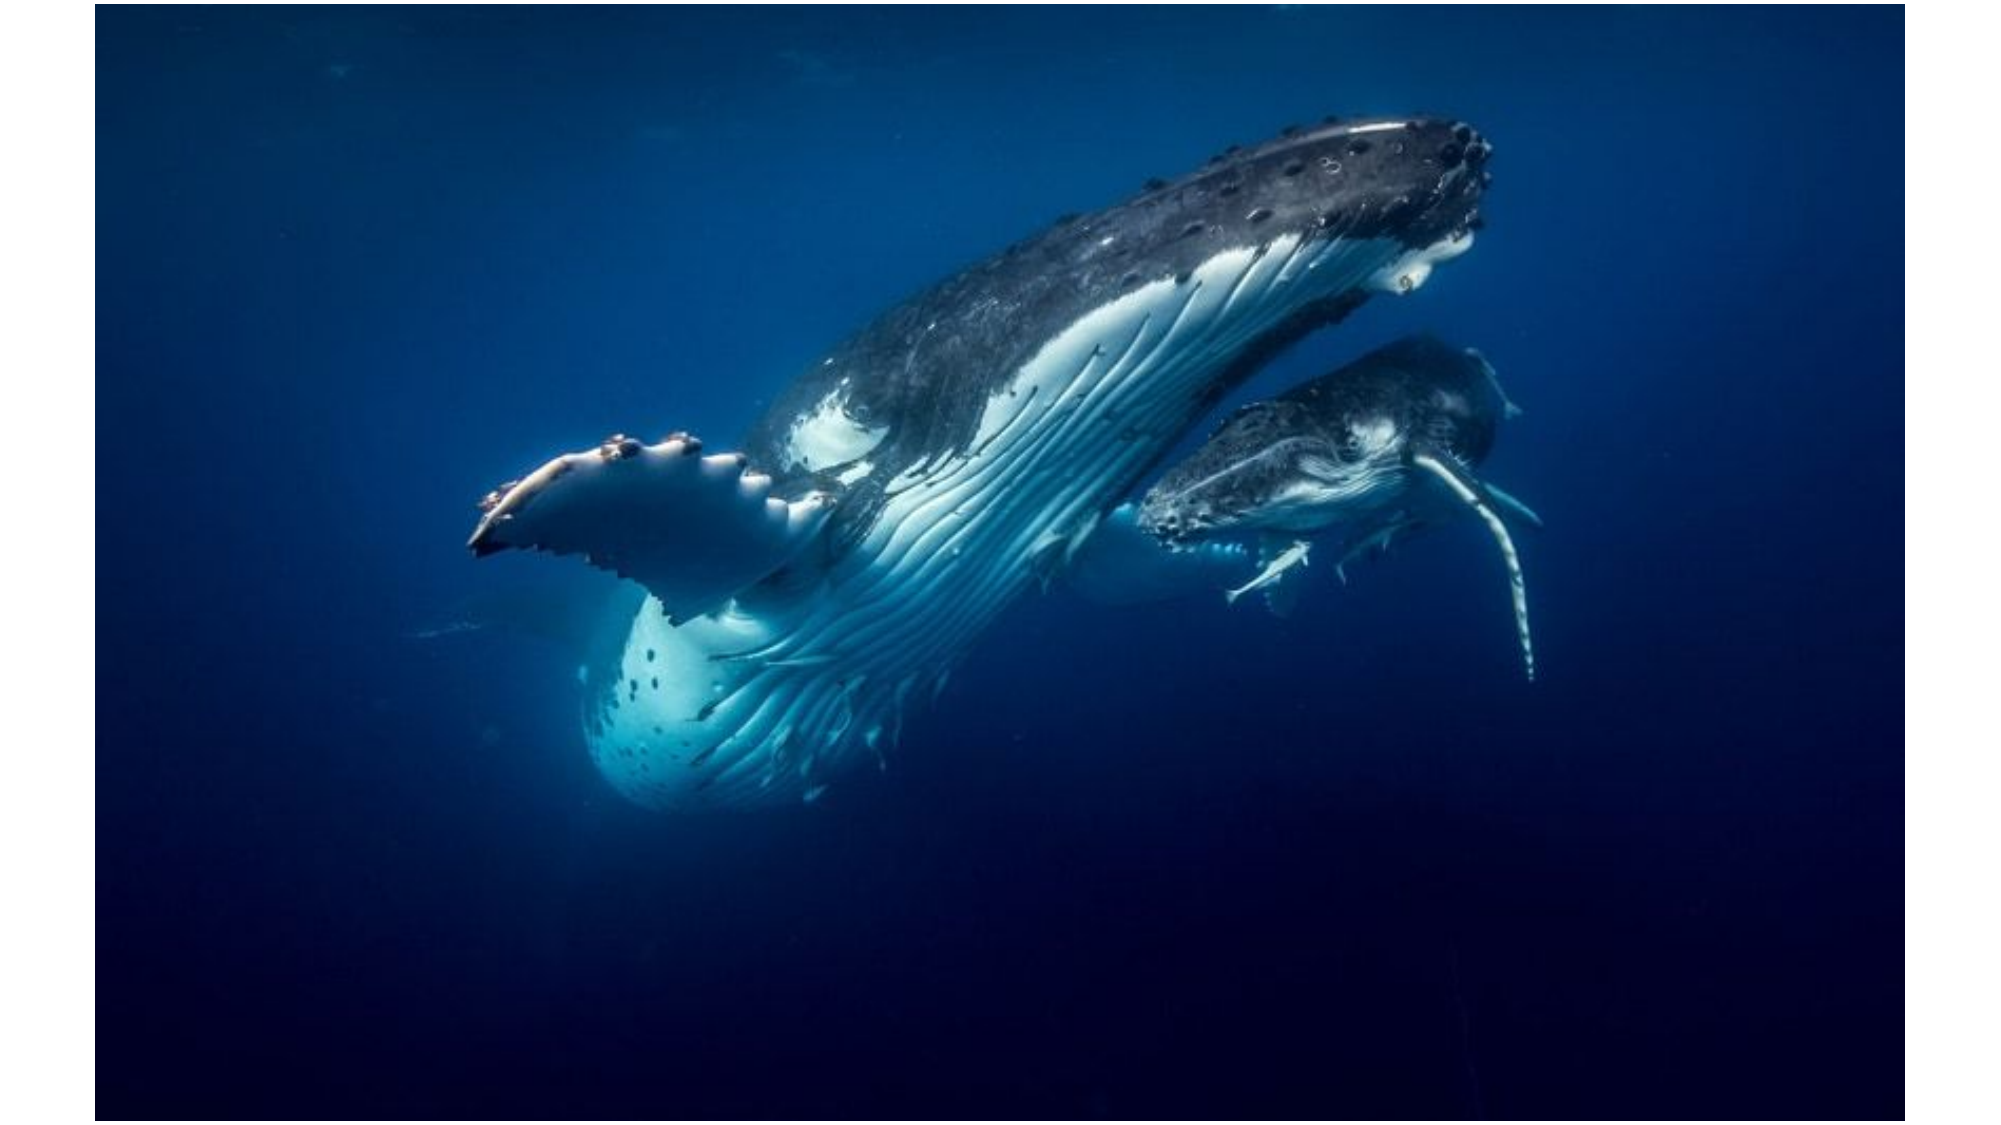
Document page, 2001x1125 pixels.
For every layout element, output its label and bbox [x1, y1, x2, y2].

picture [95, 4, 1905, 1121]
